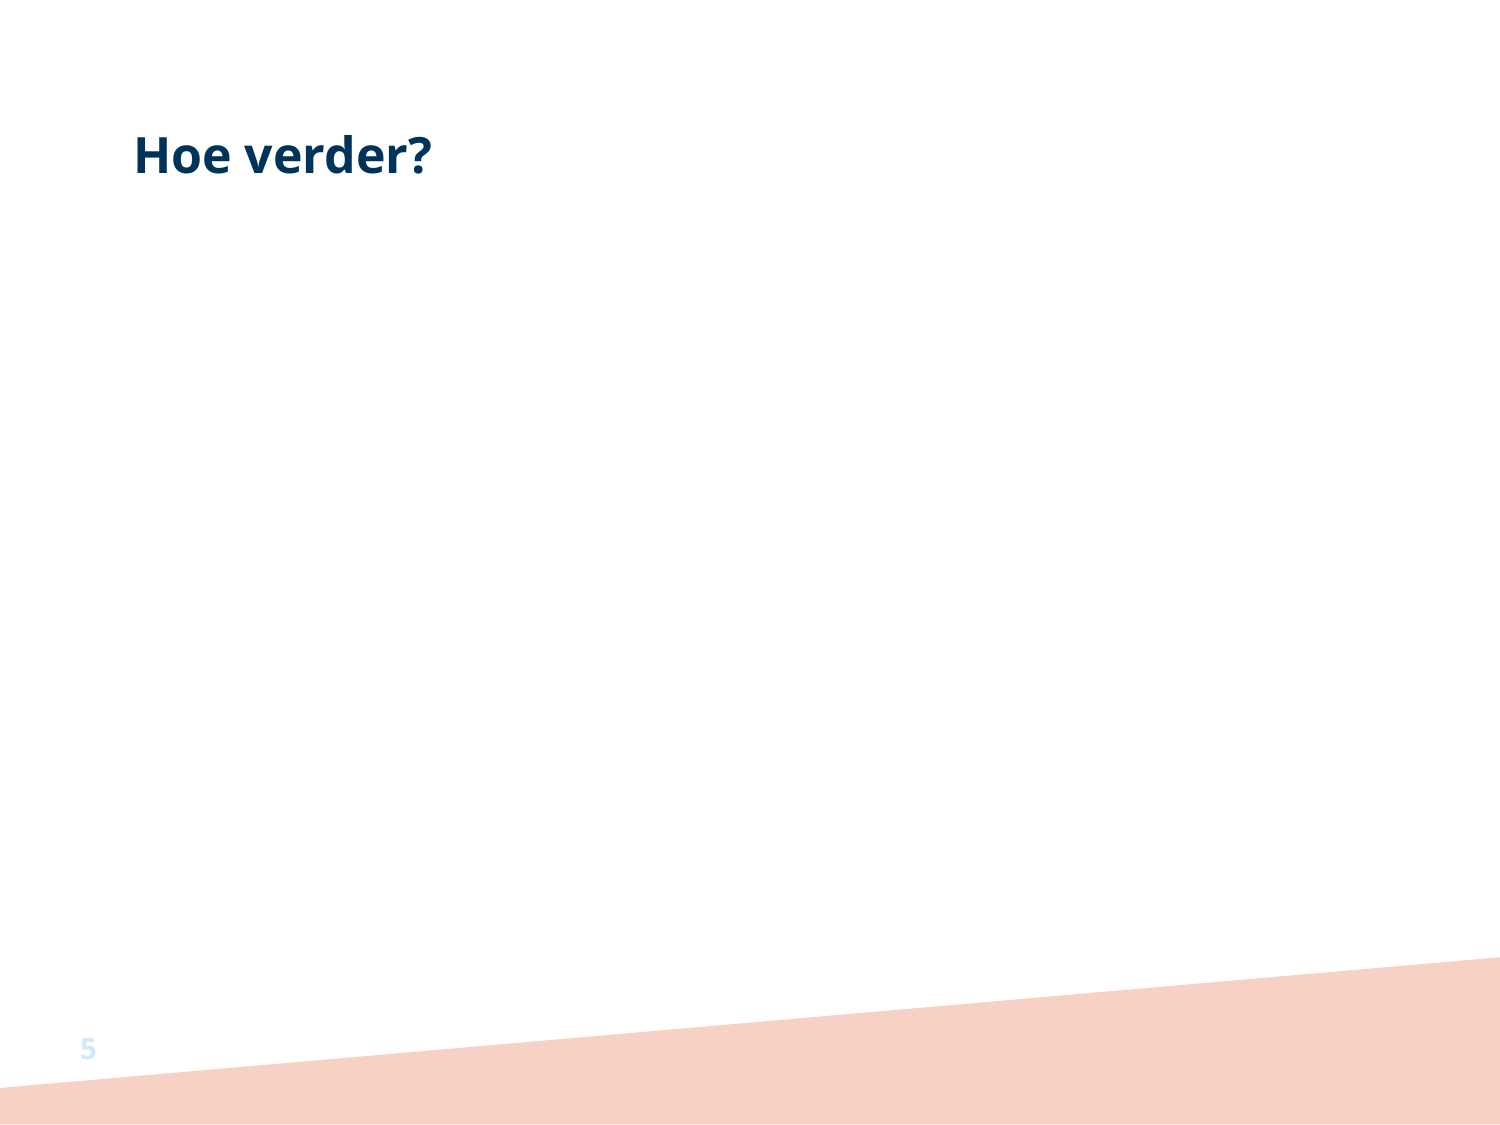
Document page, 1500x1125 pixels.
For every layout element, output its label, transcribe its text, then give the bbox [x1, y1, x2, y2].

slide_number 5 [64, 1023, 172, 1071]
title Hoe verder? [118, 88, 1382, 219]
